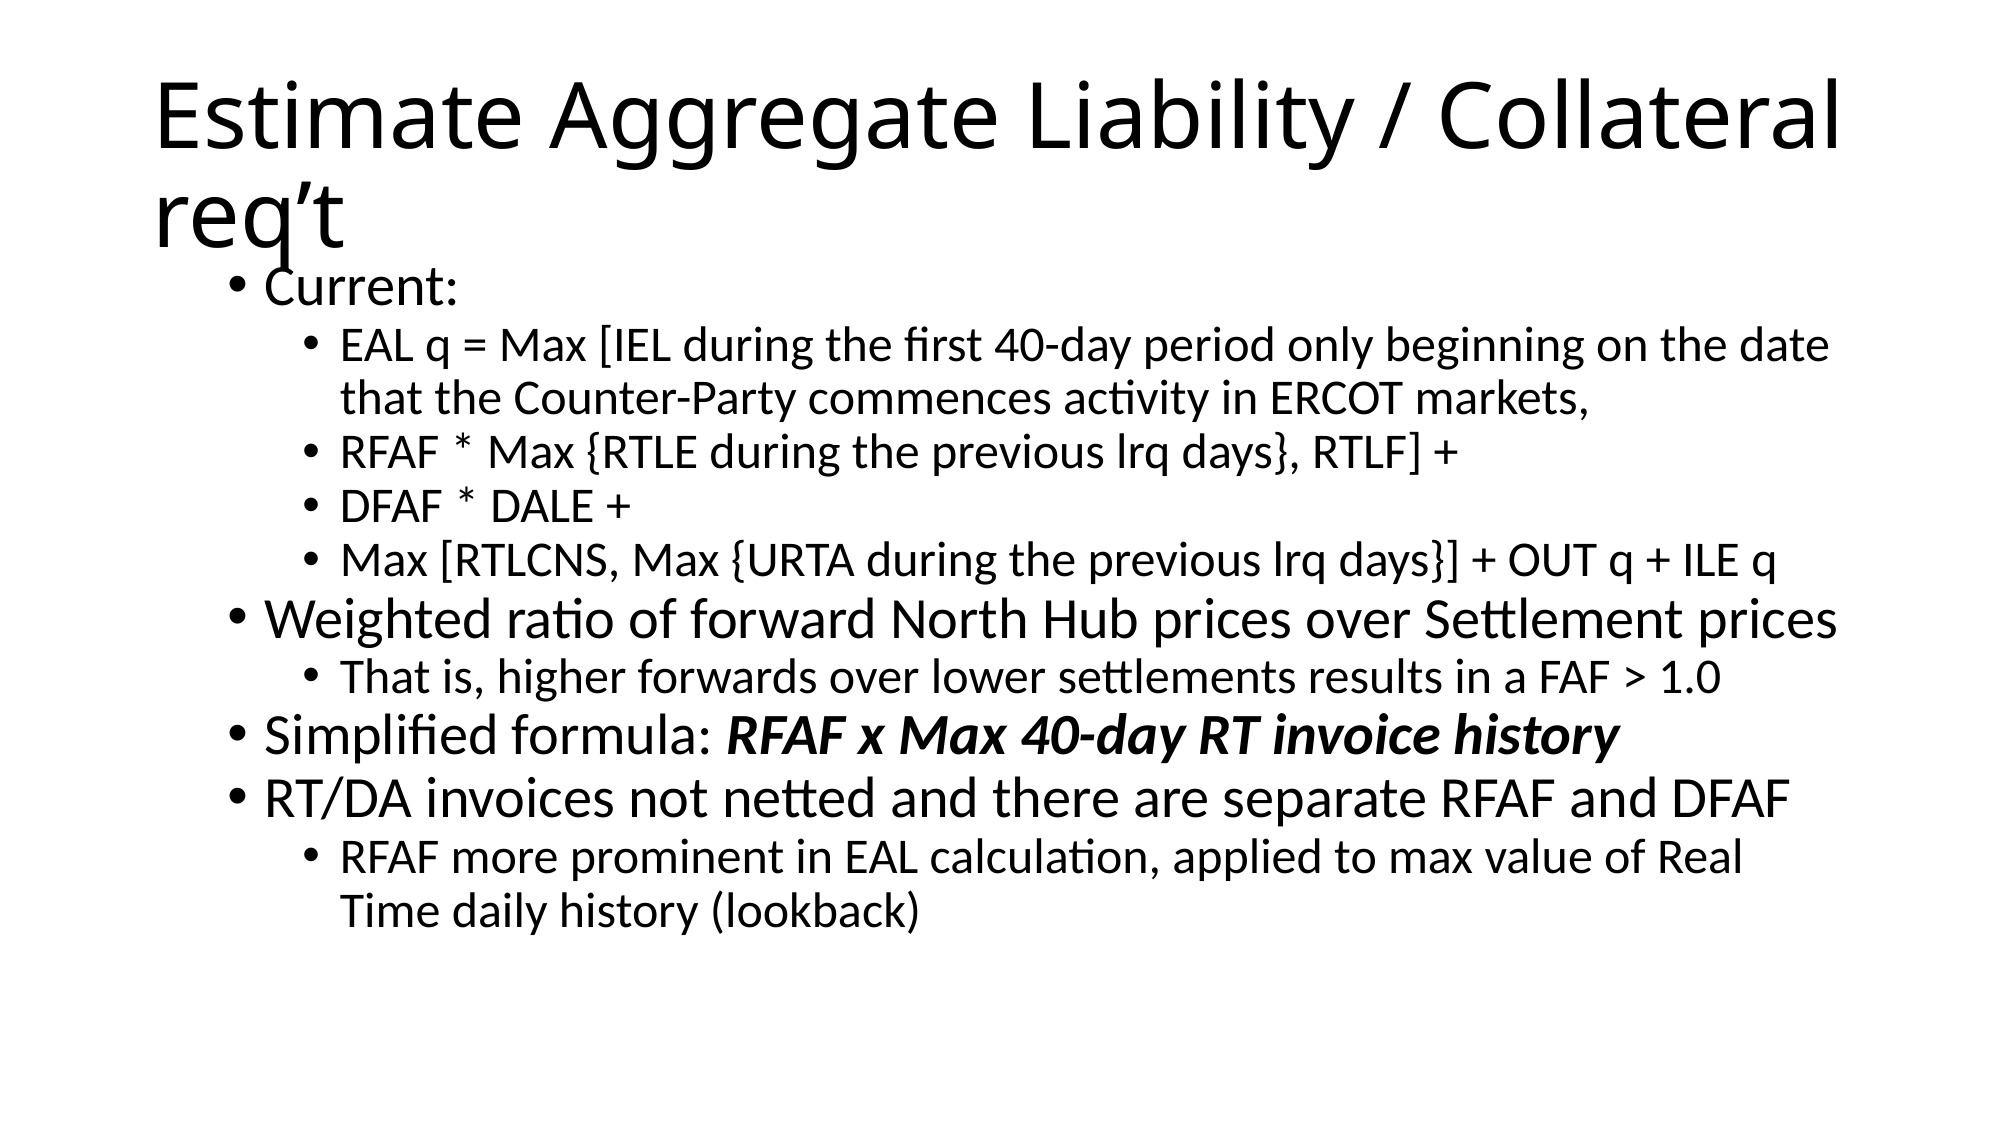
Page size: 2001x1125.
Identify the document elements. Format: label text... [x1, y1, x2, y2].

title Estimate Aggregate Liability / Collateral req’t [137, 59, 1863, 247]
list Current: EAL q = Max [IEL during the first 40-day period only beginning on the date that the Counter-Party commences activity in ERCOT markets, RFAF * Max {RTLE during the previous lrq days}, RTLF] + DFAF * DALE + Max [RTLCNS, Max {URTA during the previous lrq days}] + OUT q + ILE q Weighted ratio of forward North Hub prices over Settlement prices That is, higher forwards over lower settlements results in a FAF > 1.0 Simplified formula: RFAF x Max 40-day RT invoice history RT/DA invoices not netted and there are separate RFAF and DFAF RFAF more prominent in EAL calculation, applied to max value of Real Time daily history (lookback) [137, 247, 1863, 1014]
